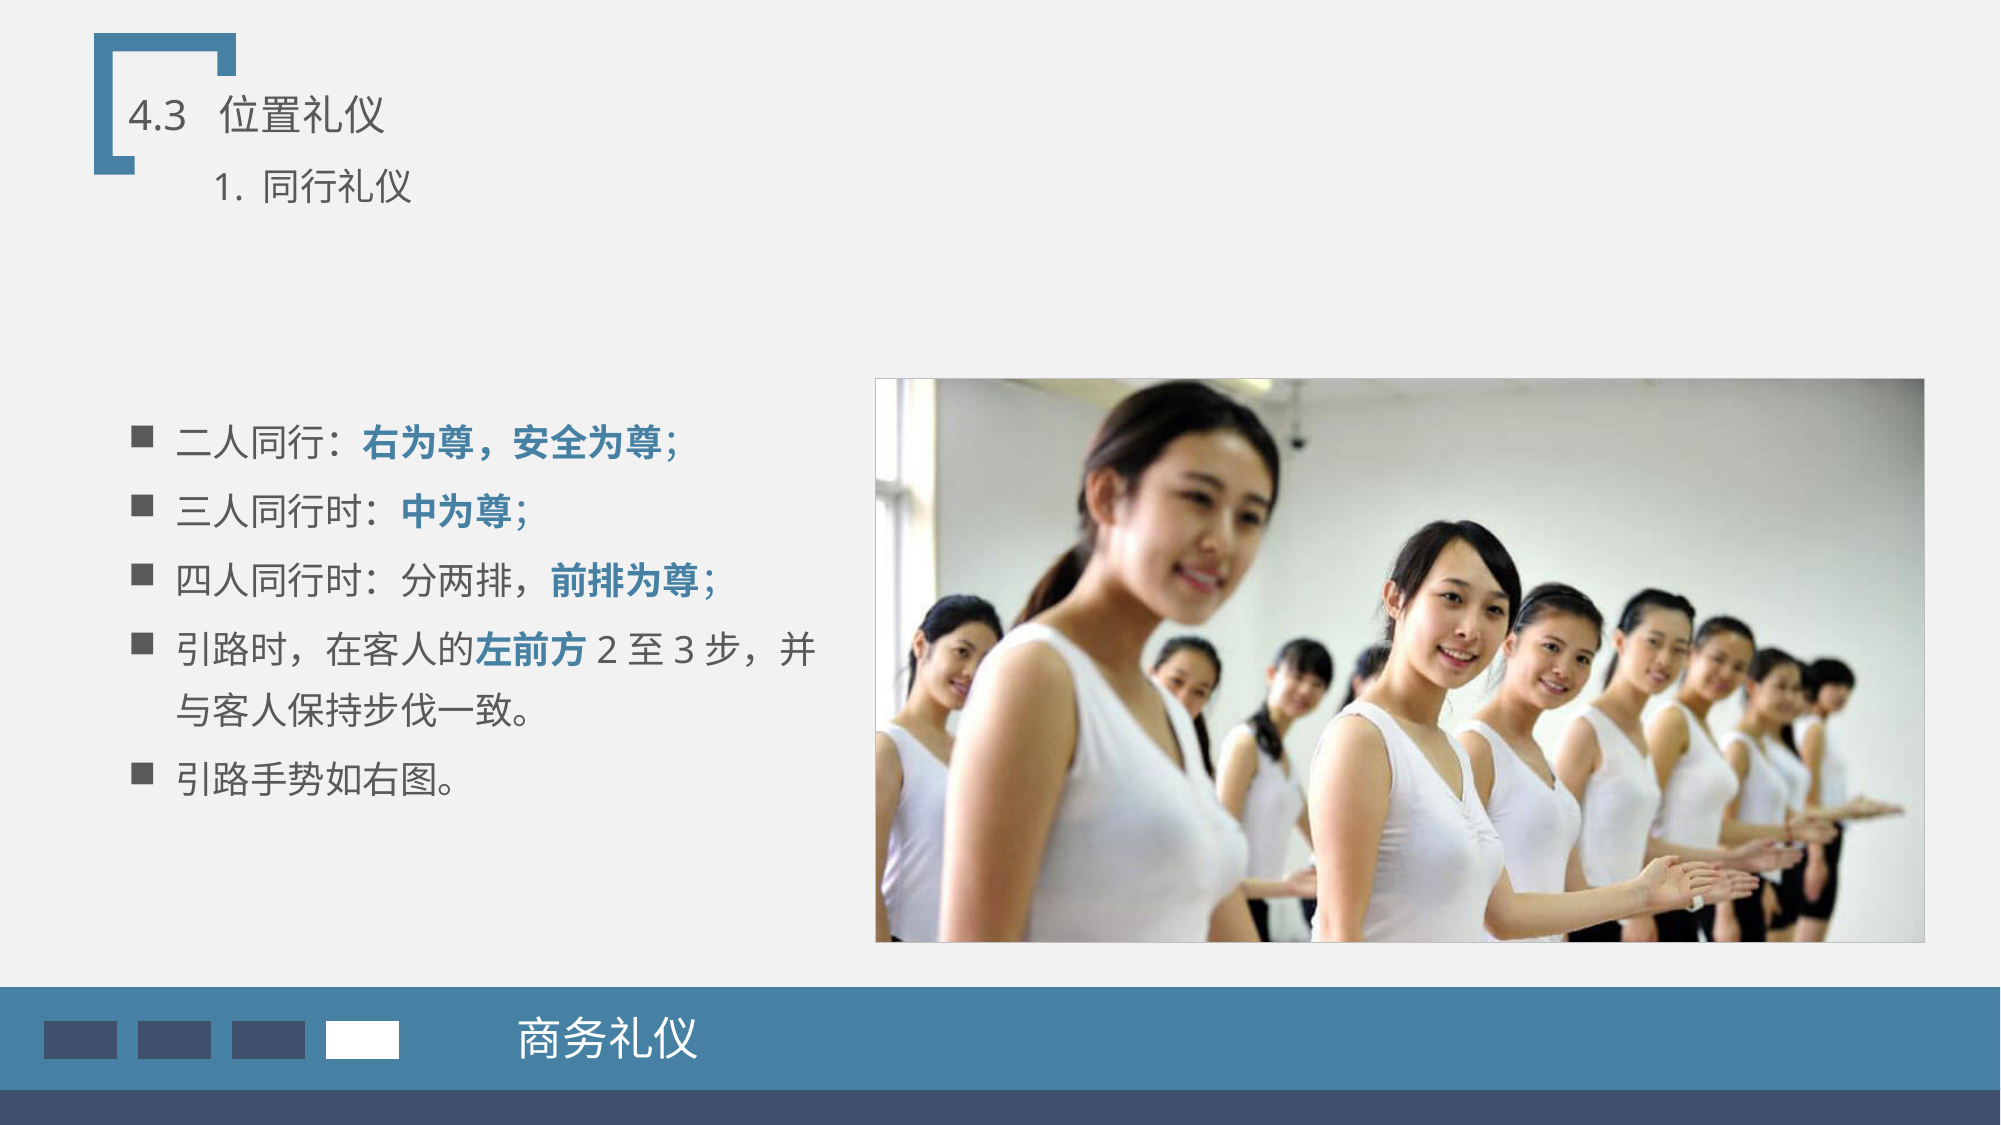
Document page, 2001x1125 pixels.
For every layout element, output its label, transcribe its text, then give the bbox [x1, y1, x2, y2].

text_box 二人同行：右为尊，安全为尊； 三人同行时：中为尊； 四人同行时：分两排，前排为尊； 引路时，在客人的左前方2至3步，并与客人保持步伐一致。 引路手势如右图。 [113, 395, 846, 809]
picture [874, 378, 1925, 943]
text_box 1. 同行礼仪 [197, 155, 881, 215]
text_box 4.3 位置礼仪 [113, 81, 704, 147]
